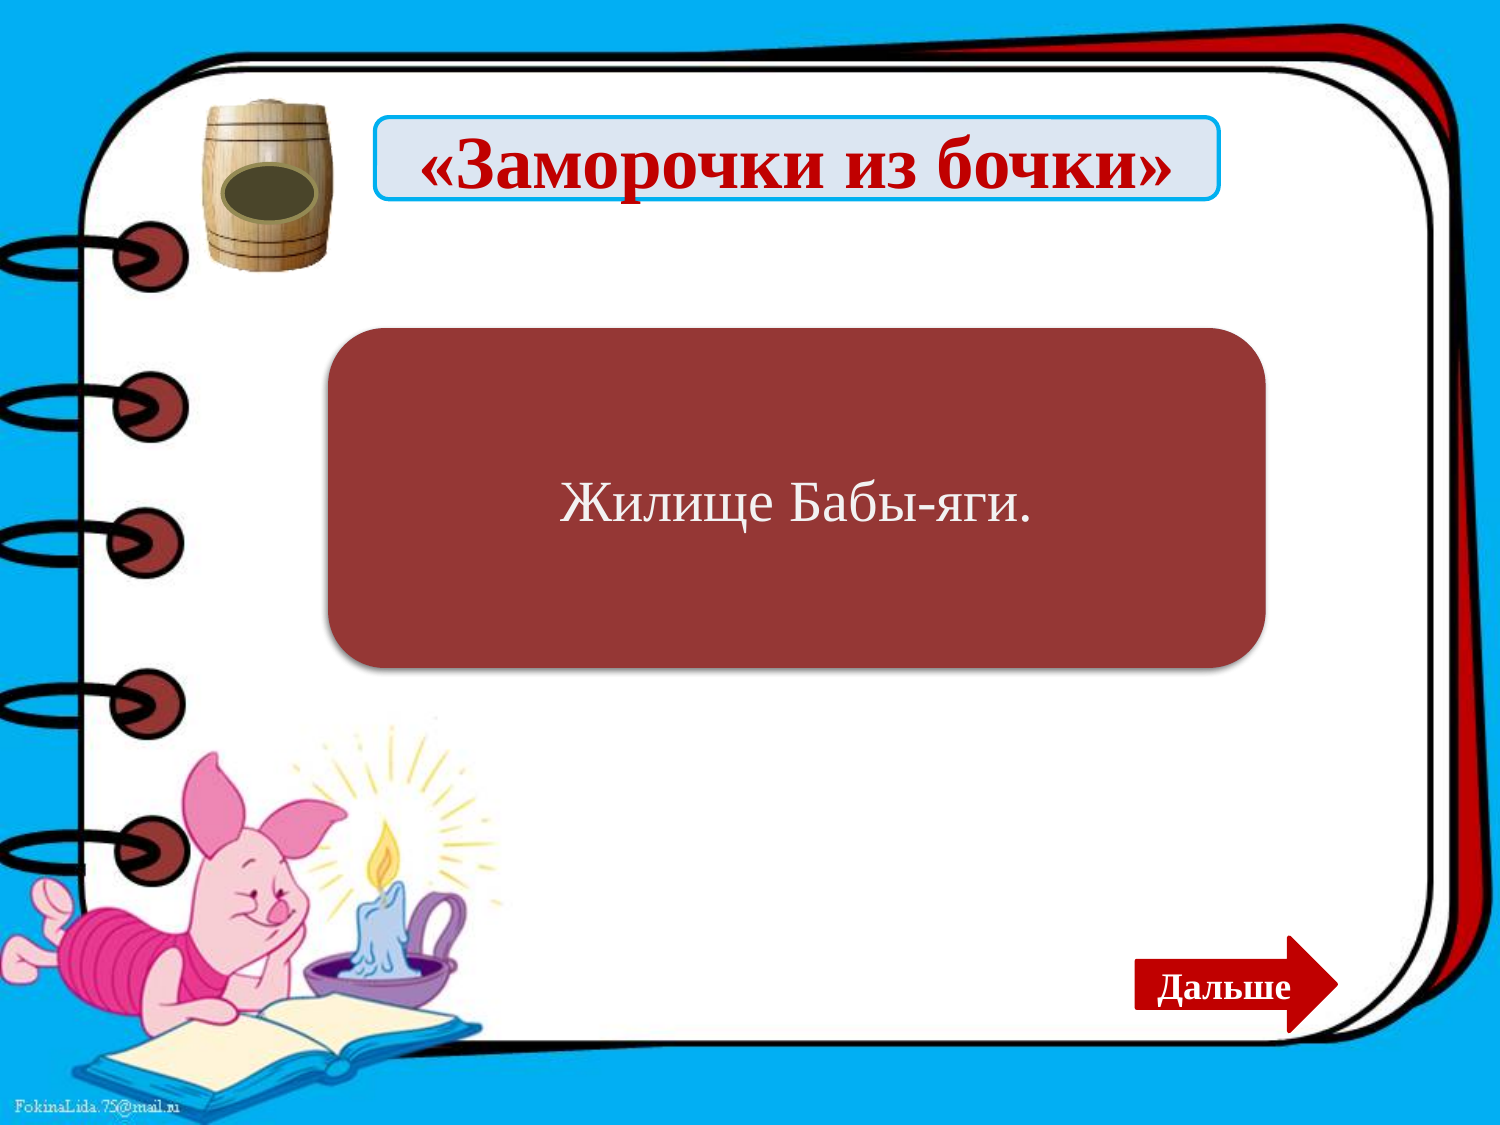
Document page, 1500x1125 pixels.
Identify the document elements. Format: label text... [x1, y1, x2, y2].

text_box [187, 93, 352, 280]
text_box «Заморочки из бочки» [372, 115, 1221, 202]
text_box Дальше [1134, 935, 1338, 1034]
text_box [326, 326, 1268, 671]
picture [0, 23, 1492, 1125]
